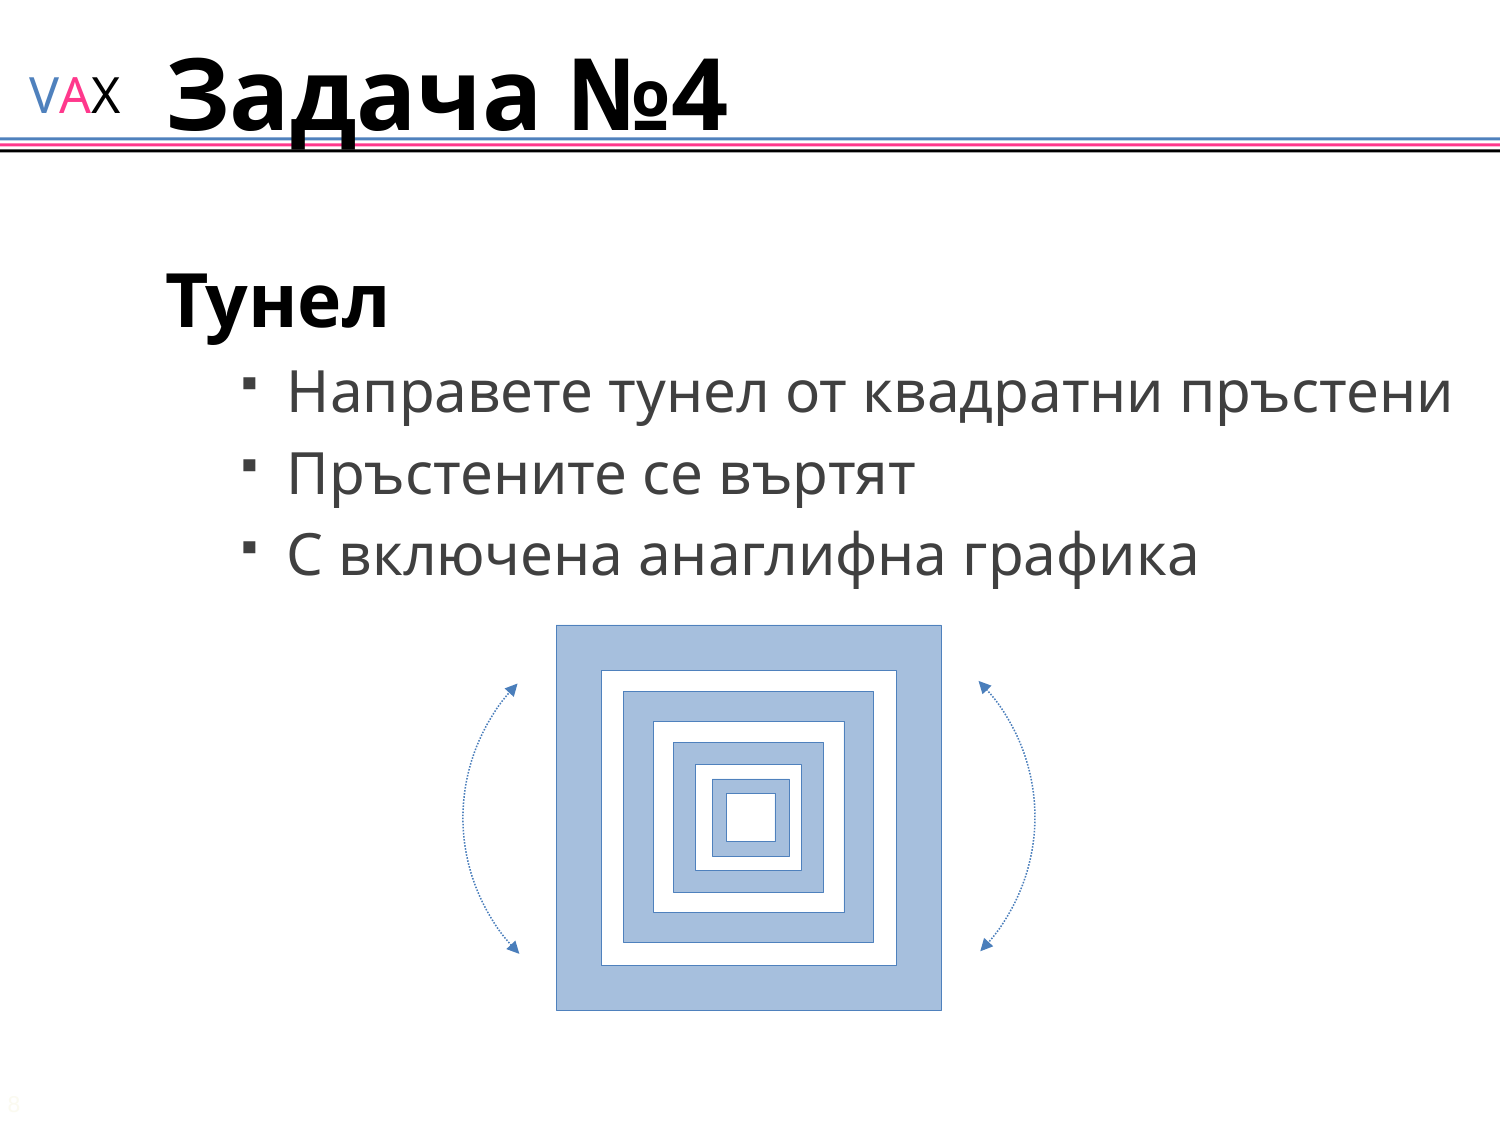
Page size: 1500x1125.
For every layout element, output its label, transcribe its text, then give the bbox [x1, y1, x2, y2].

title Задача №4 [0, 37, 1500, 144]
text_box [462, 683, 656, 954]
text_box [842, 680, 1036, 952]
text_box [554, 623, 943, 765]
list Тунел Направете тунел от квадратни пръстени Пръстените се въртят С включена анаглифна графика [150, 200, 1488, 1113]
text_box [554, 869, 943, 1012]
text_box [621, 818, 876, 945]
text_box [621, 689, 876, 816]
text_box [671, 740, 826, 895]
text_box [710, 777, 791, 858]
